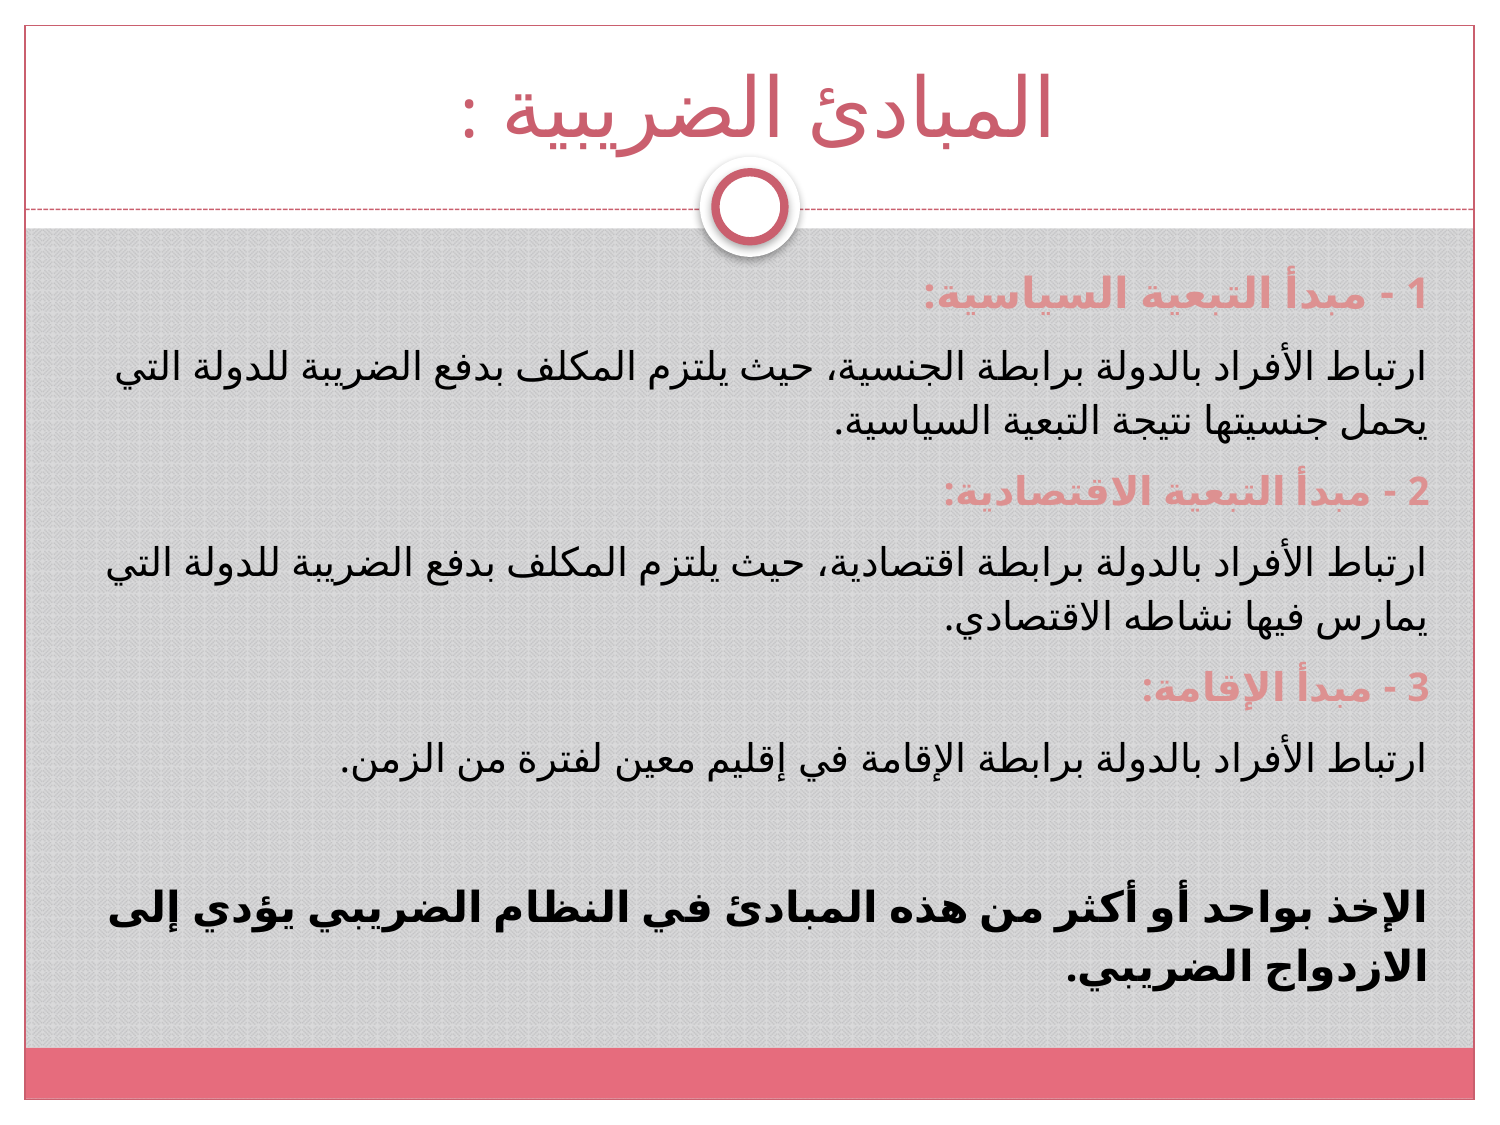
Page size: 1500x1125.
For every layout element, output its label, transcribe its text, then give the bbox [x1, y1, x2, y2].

title المبادئ الضريبية : [49, 37, 1450, 162]
list 1 - مبدأ التبعية السياسية: ارتباط الأفراد بالدولة برابطة الجنسية، حيث يلتزم المكلف بدفع الضريبة للدولة التي يحمل جنسيتها نتيجة التبعية السياسية. 2 - مبدأ التبعية الاقتصادية: ارتباط الأفراد بالدولة برابطة اقتصادية، حيث يلتزم المكلف بدفع الضريبة للدولة التي يمارس فيها نشاطه الاقتصادي. 3 - مبدأ الإقامة: ارتباط الأفراد بالدولة برابطة الإقامة في إقليم معين لفترة من الزمن. الإخذ بواحد أو أكثر من هذه المبادئ في النظام الضريبي يؤدي إلى الازدواج الضريبي. [49, 250, 1445, 1001]
